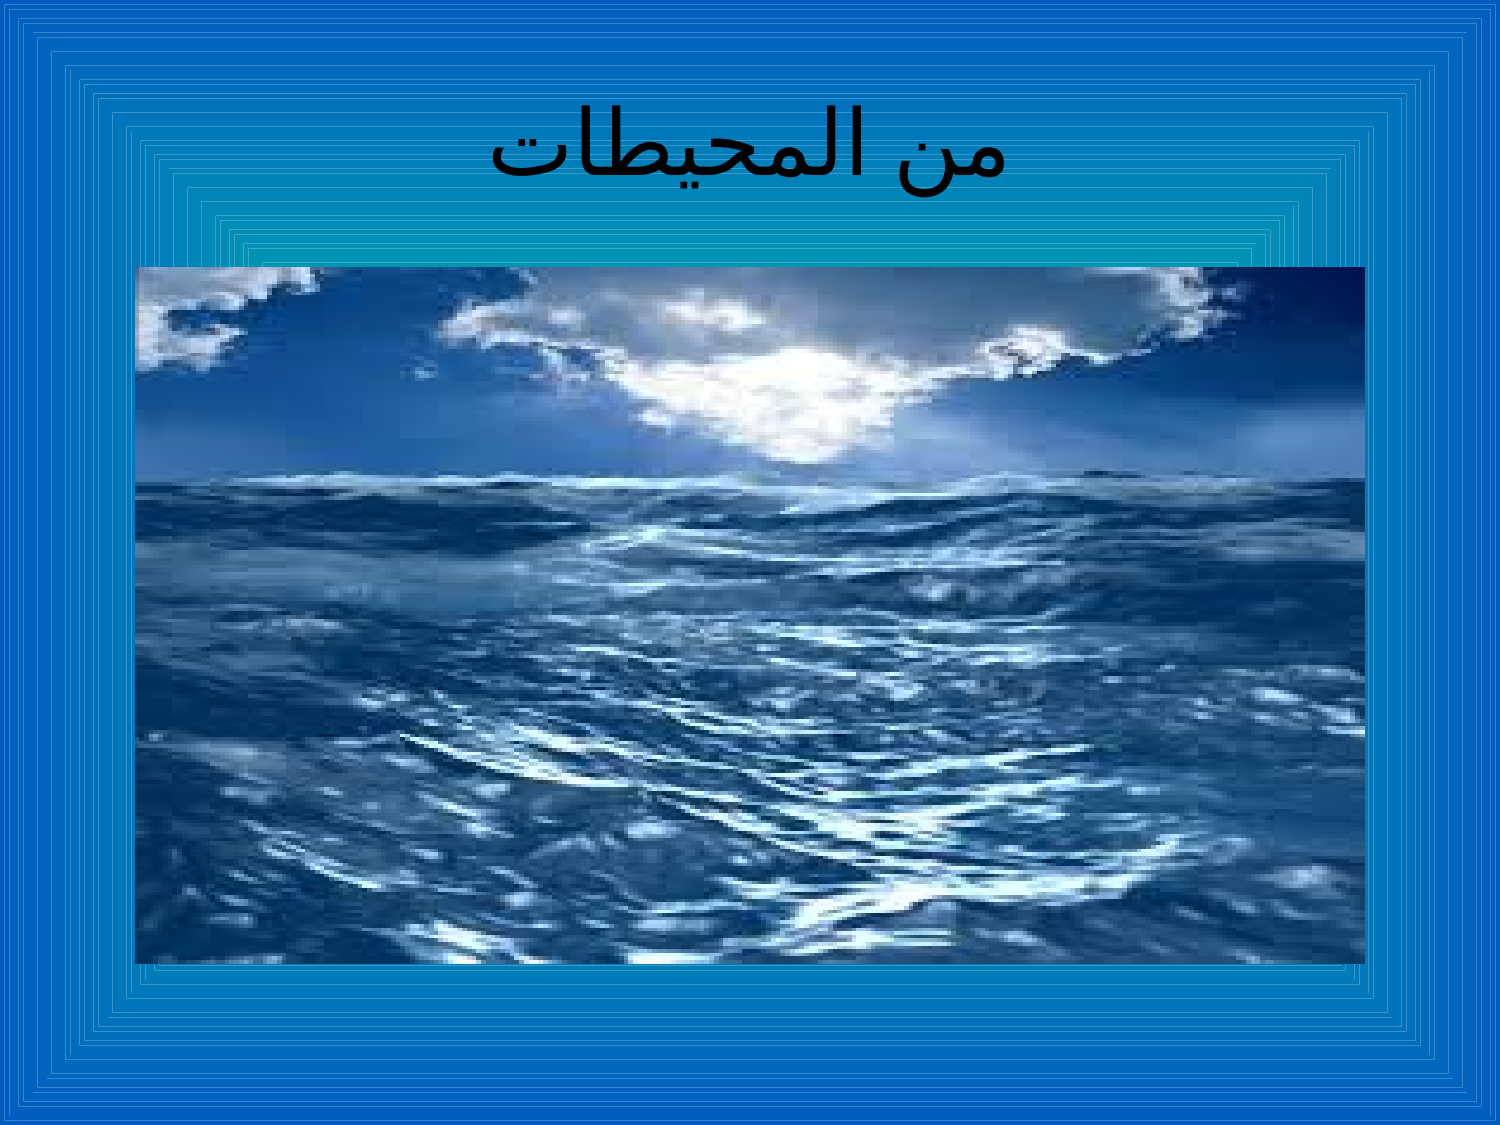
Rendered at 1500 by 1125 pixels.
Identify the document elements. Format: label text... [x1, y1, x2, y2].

picture [1360, 965, 1365, 976]
picture [135, 967, 140, 976]
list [135, 266, 1365, 965]
title من المحيطات [75, 45, 1425, 233]
